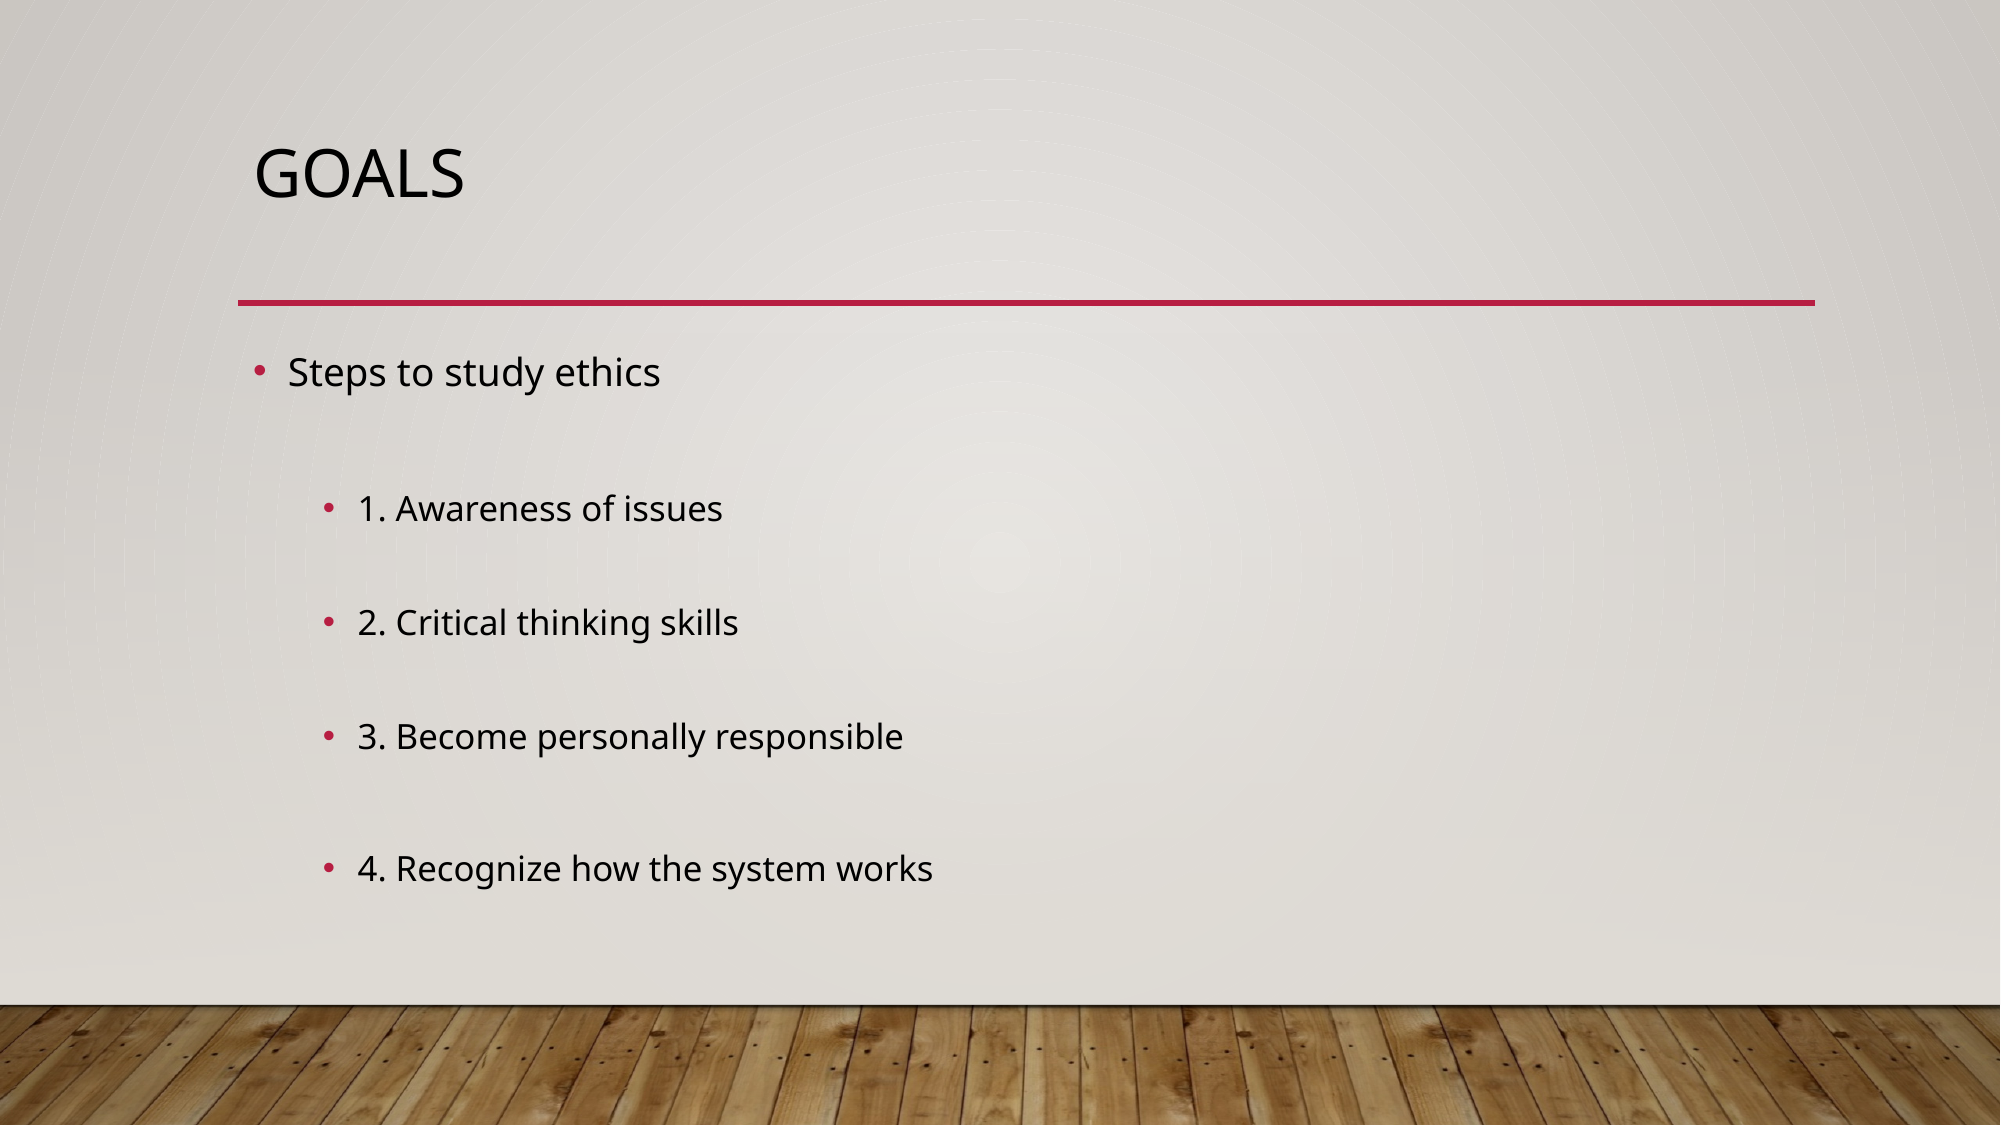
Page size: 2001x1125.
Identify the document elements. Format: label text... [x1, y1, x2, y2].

title Goals [238, 131, 1814, 305]
list Steps to study ethics 1. Awareness of issues 2. Critical thinking skills 3. Become personally responsible 4. Recognize how the system works [238, 330, 1814, 897]
picture [0, 1005, 2000, 1125]
